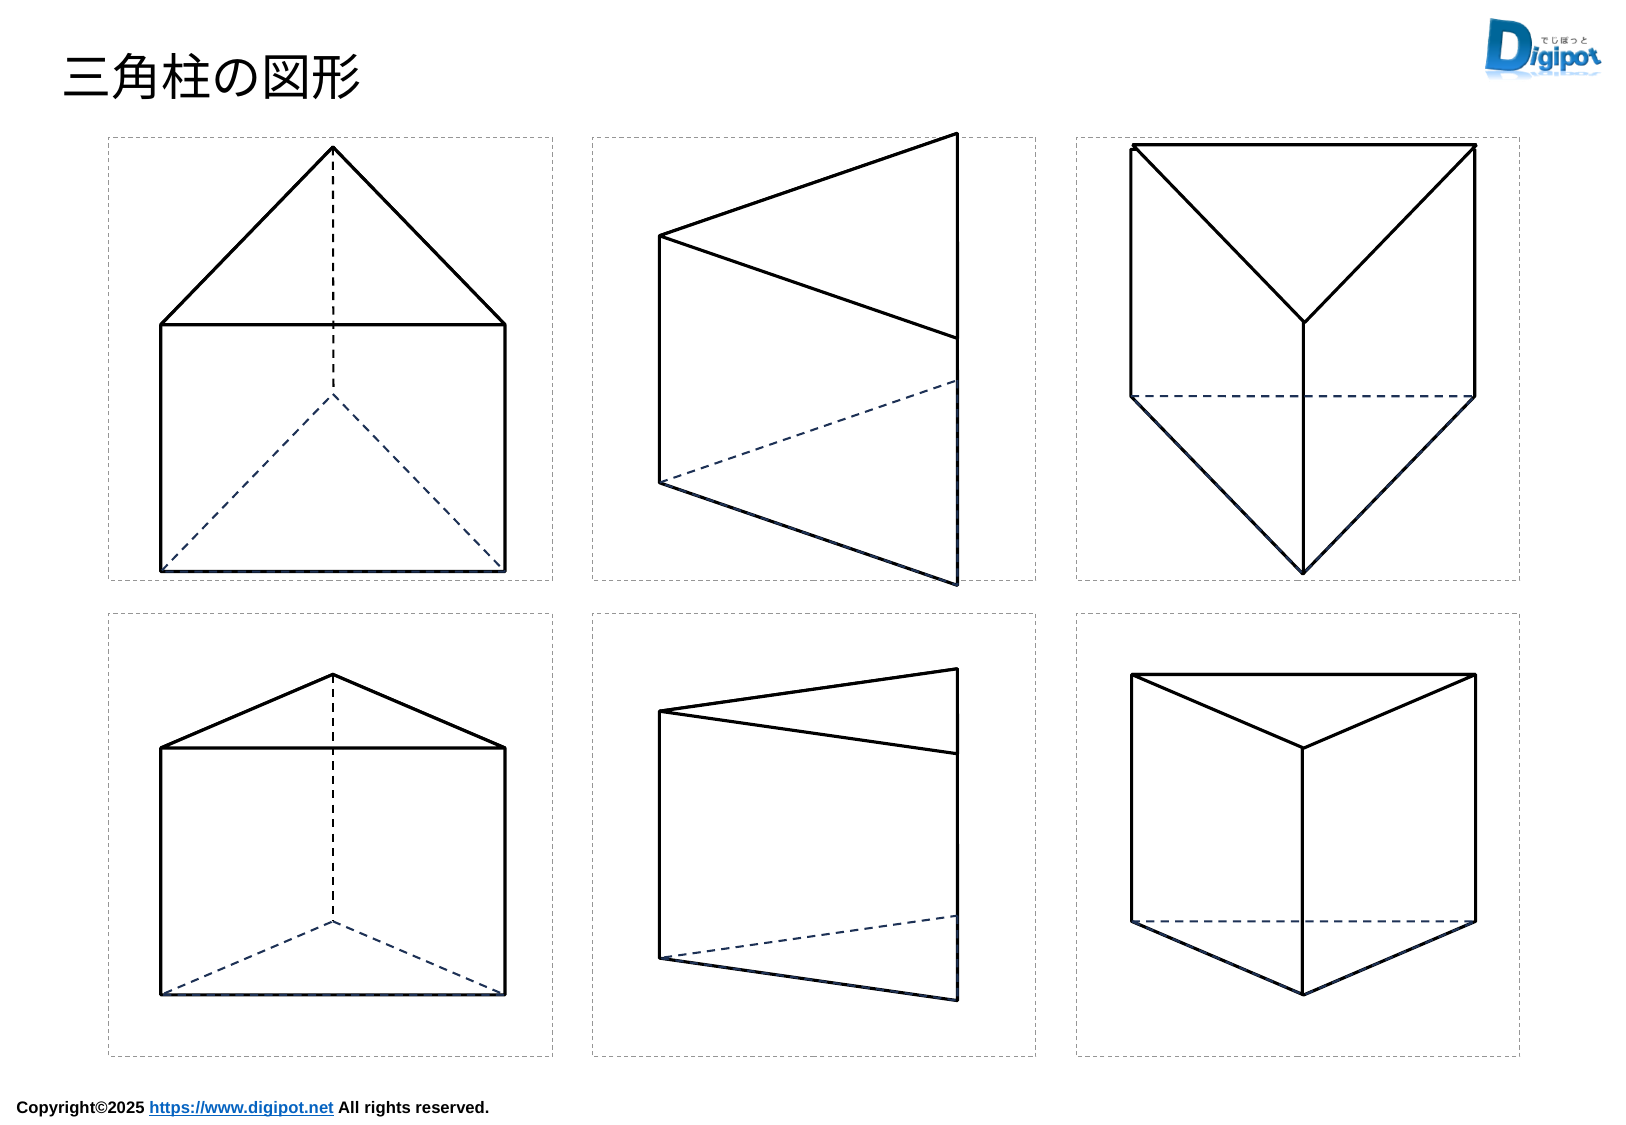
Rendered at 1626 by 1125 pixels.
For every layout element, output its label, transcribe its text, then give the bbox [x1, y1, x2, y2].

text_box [160, 674, 506, 995]
text_box 三角柱の図形 [46, 38, 377, 113]
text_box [1131, 674, 1476, 995]
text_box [1130, 144, 1477, 574]
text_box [160, 147, 506, 572]
picture [1485, 18, 1602, 82]
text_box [659, 133, 958, 586]
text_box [659, 668, 958, 1001]
